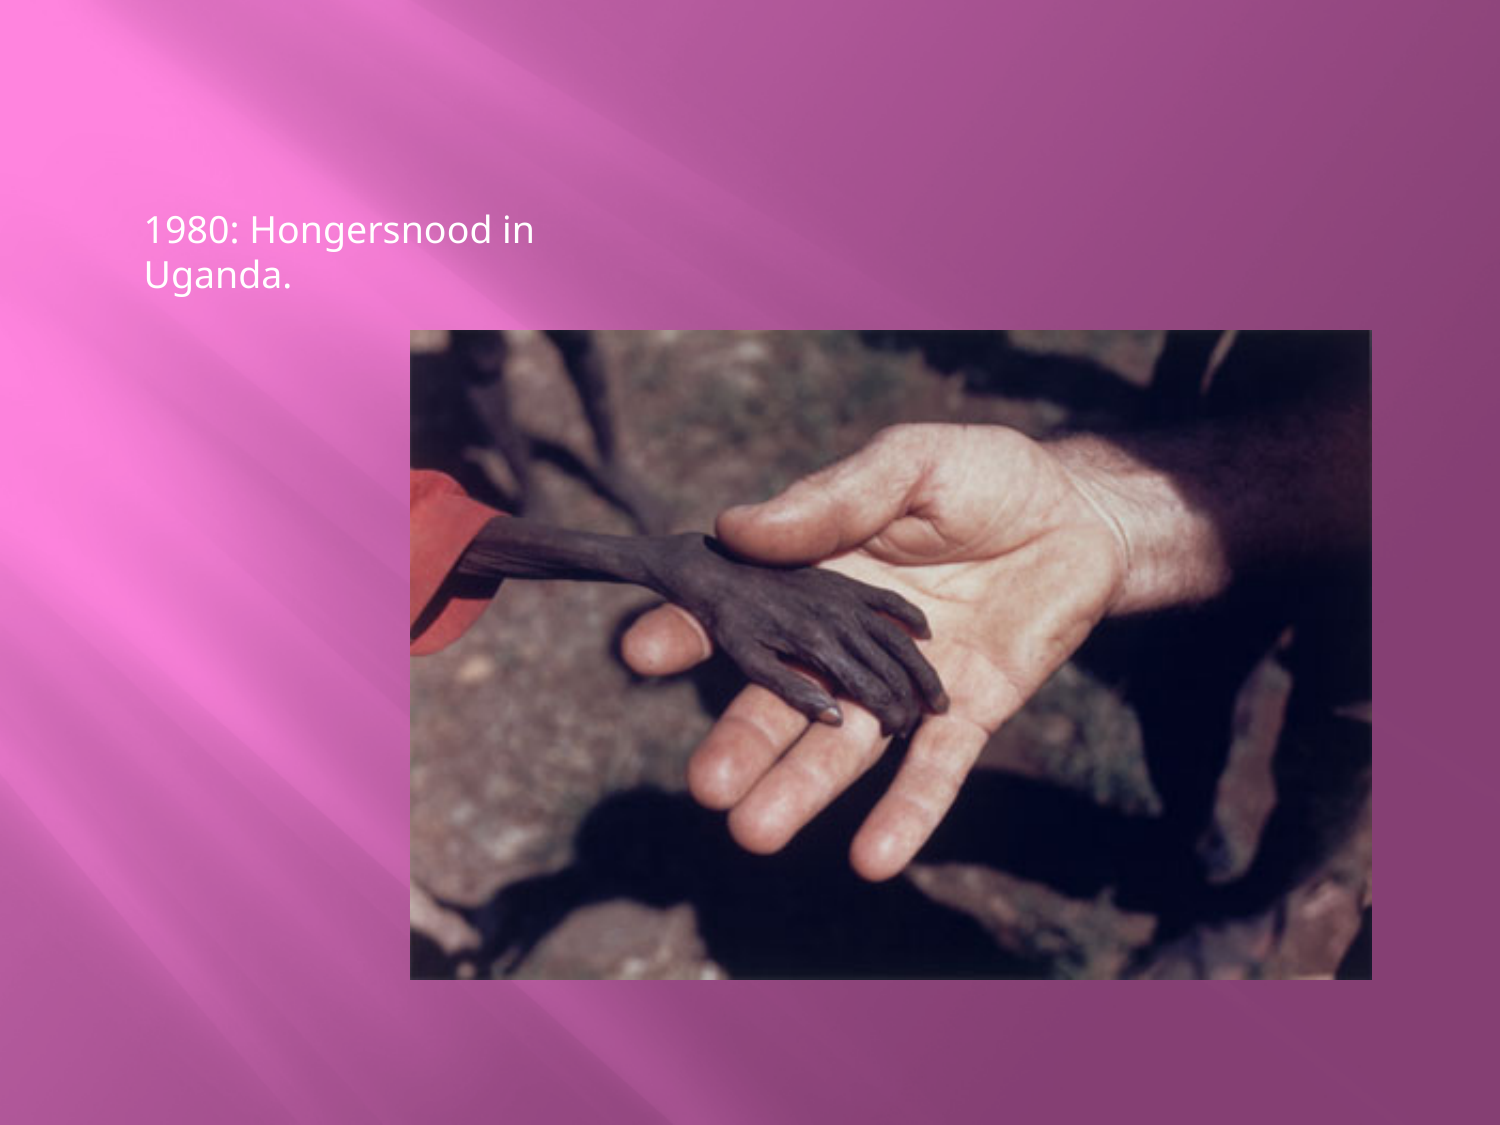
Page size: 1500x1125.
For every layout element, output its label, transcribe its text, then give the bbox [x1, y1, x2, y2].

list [409, 330, 1372, 980]
text_box 1980: Hongersnood in Uganda. [128, 199, 680, 304]
